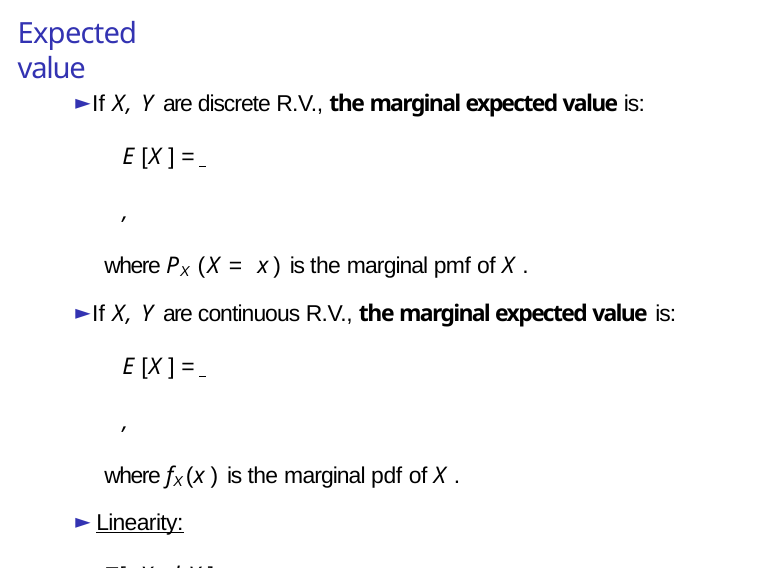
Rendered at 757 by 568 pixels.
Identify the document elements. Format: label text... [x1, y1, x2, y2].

text_box ► If X, Y are discrete R.V., the marginal expected value is: E [X ] = , where PX (X = x ) is the marginal pmf of X . ► If X, Y are continuous R.V., the marginal expected value is: E [X ] = , where fX (x ) is the marginal pdf of X . ► Linearity: E[aX +bY ] = [73, 75, 721, 568]
title Expected value [15, 11, 204, 110]
